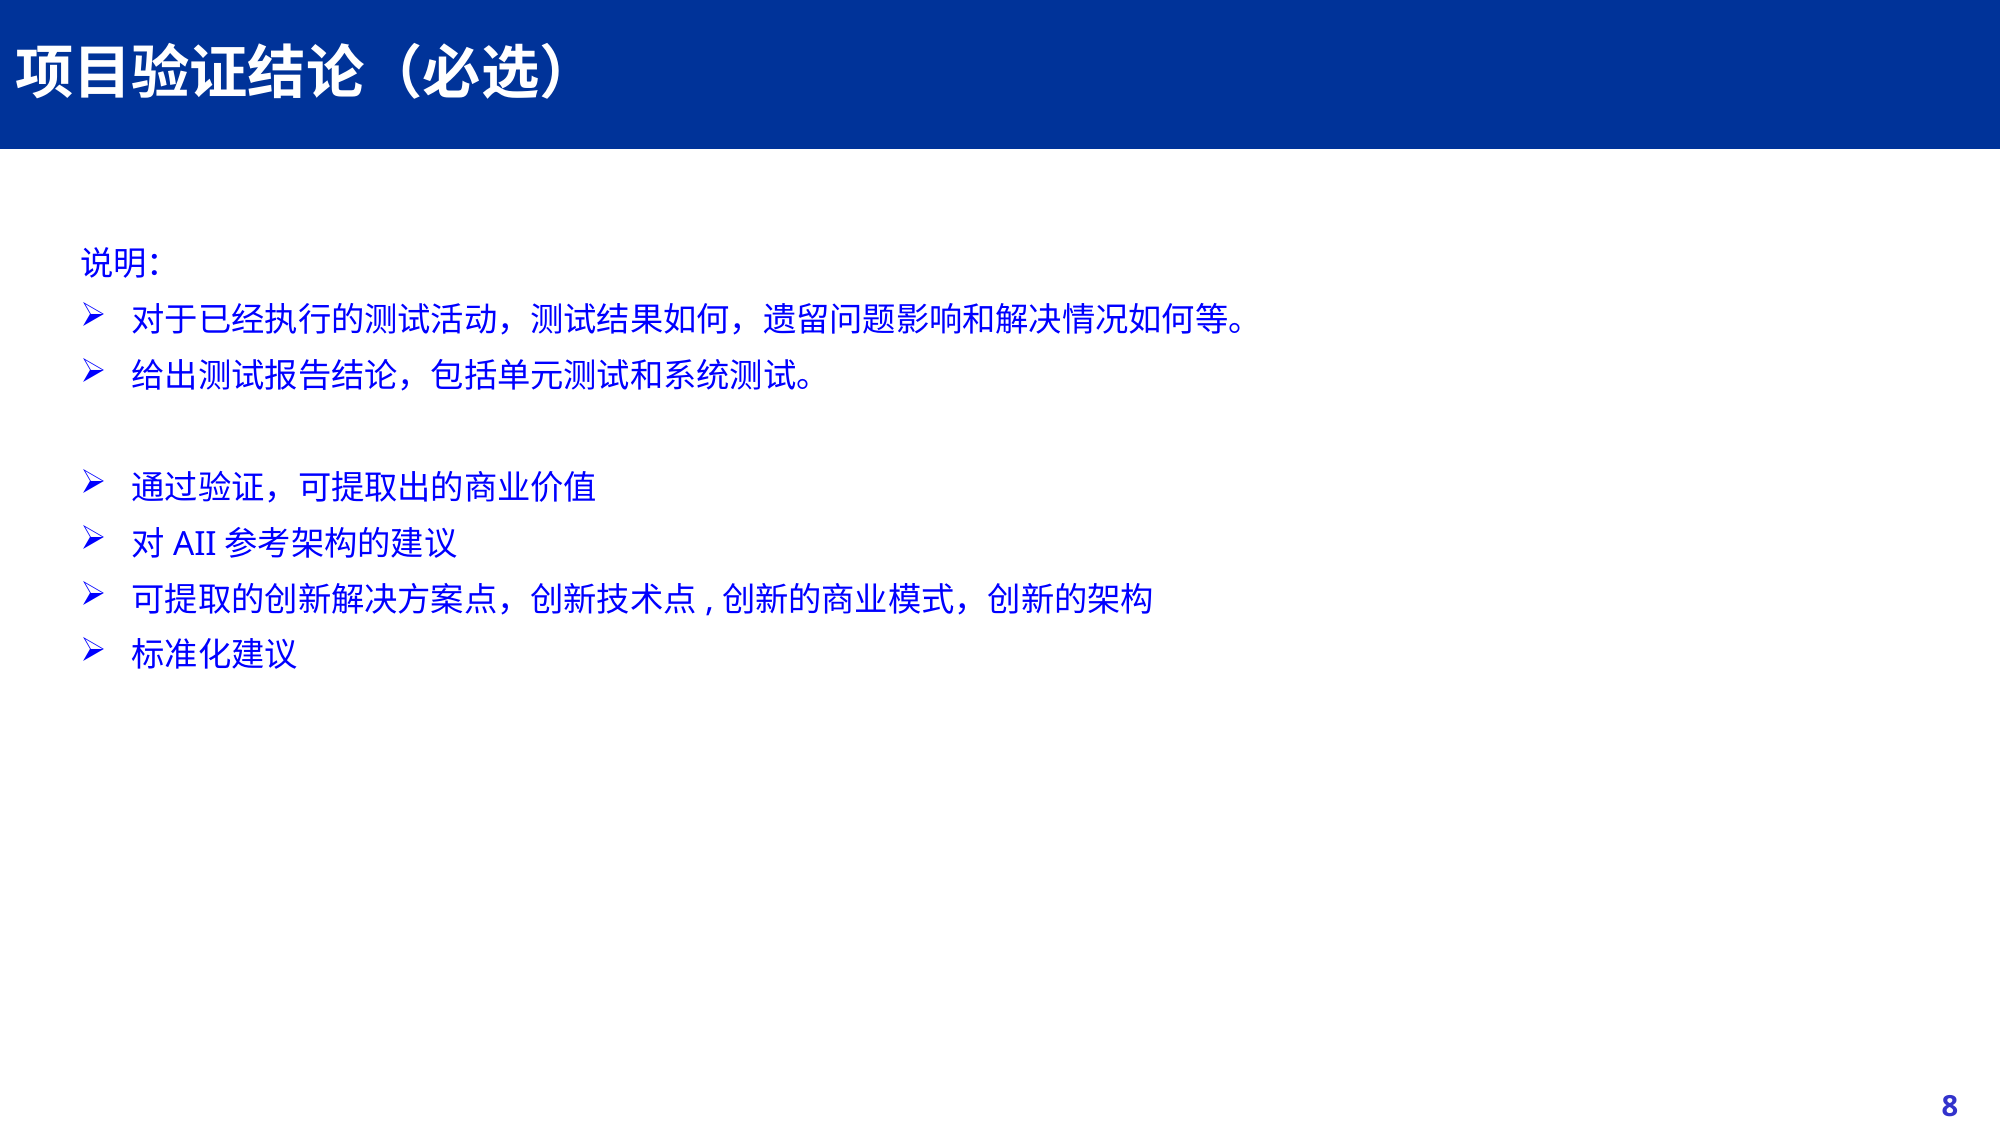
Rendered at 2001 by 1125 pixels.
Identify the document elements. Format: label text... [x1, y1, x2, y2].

title 项目验证结论（必选） [0, 0, 2000, 145]
text_box 说明： 对于已经执行的测试活动，测试结果如何，遗留问题影响和解决情况如何等。 给出测试报告结论，包括单元测试和系统测试。 通过验证，可提取出的商业价值 对AII参考架构的建议 可提取的创新解决方案点，创新技术点,创新的商业模式，创新的架构 标准化建议 [66, 219, 1546, 634]
